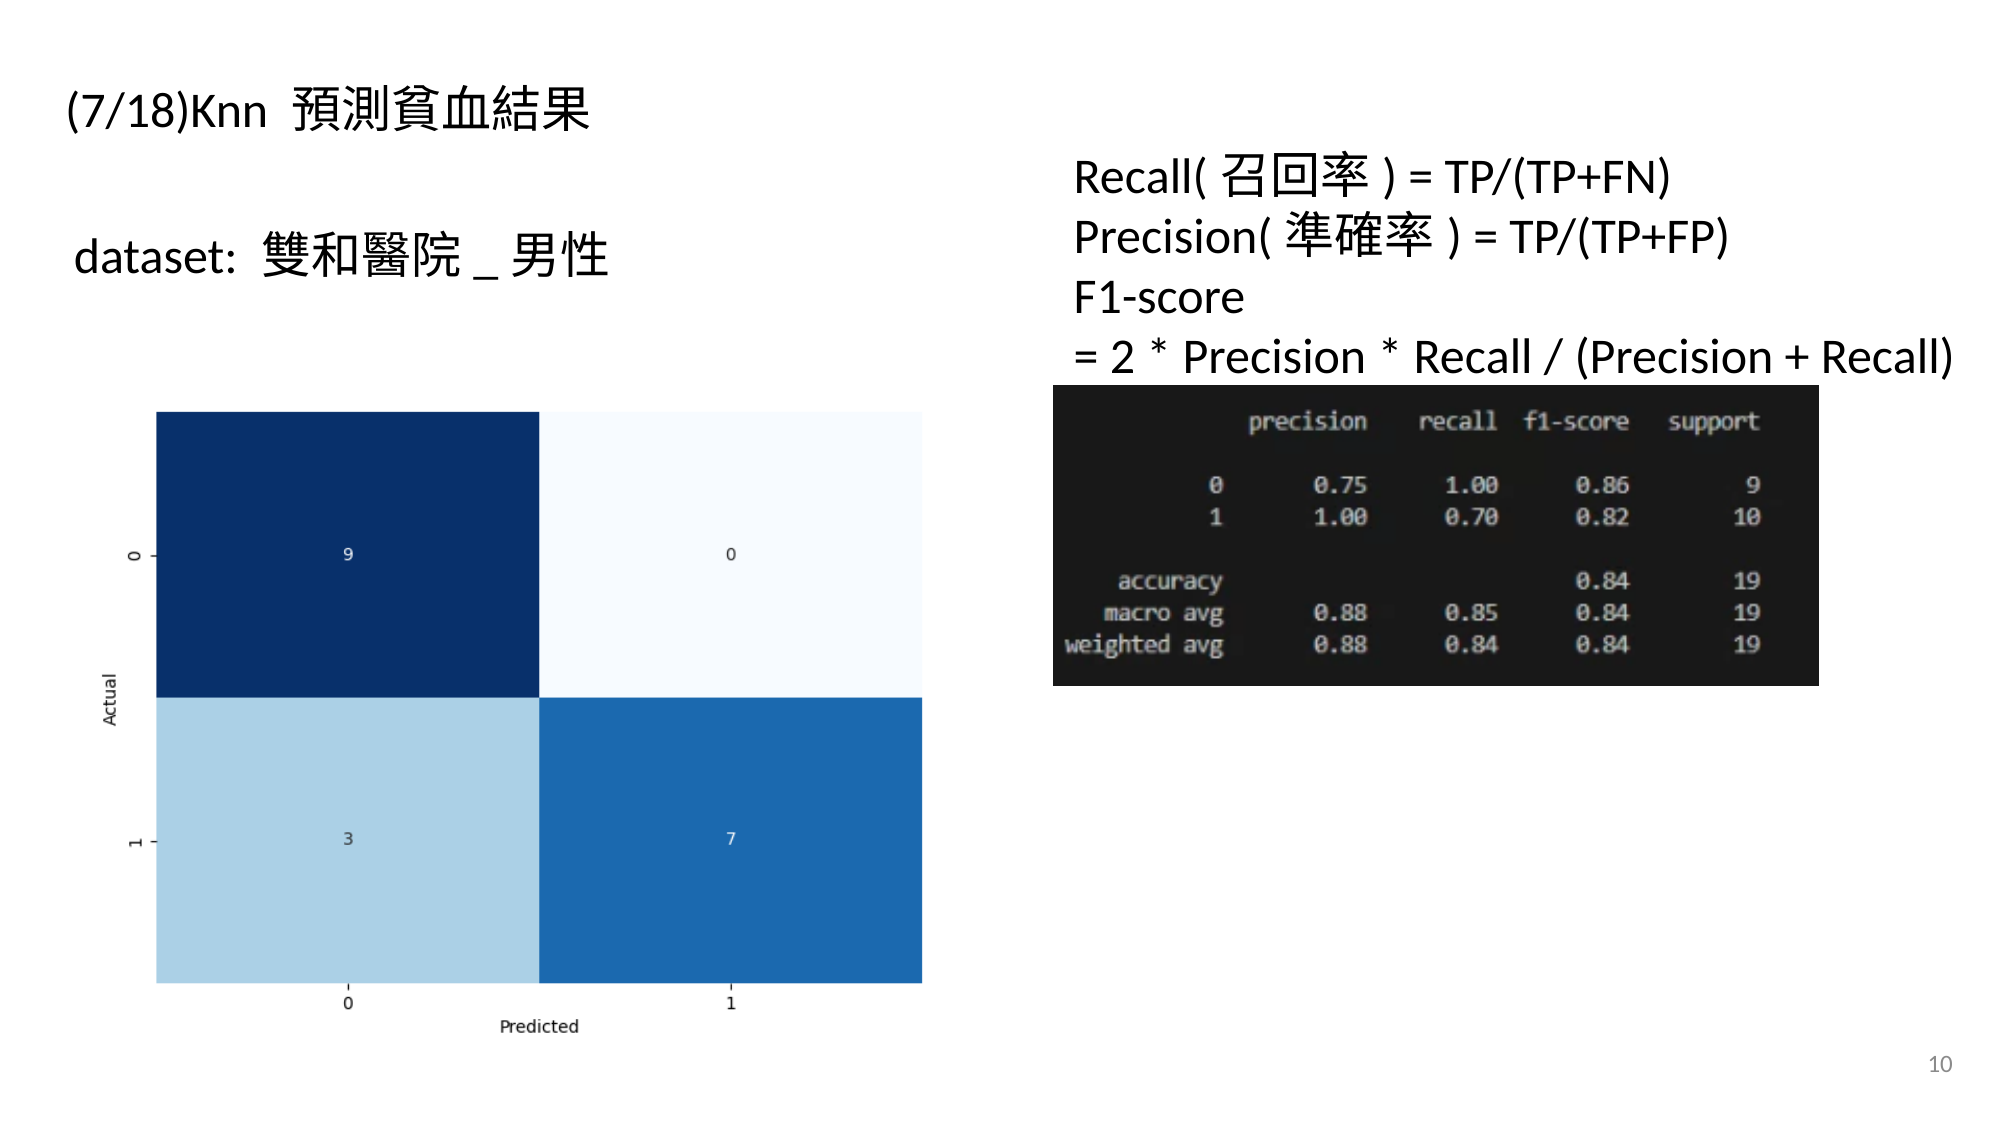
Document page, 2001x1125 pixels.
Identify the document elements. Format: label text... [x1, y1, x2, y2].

text_box (7/18)Knn 預測貧血結果 [45, 57, 1046, 158]
text_box dataset: 雙和醫院_男性 [53, 203, 1053, 304]
slide_number 10 [1853, 1019, 1974, 1106]
picture [1053, 385, 1819, 686]
text_box Recall(召回率) = TP/(TP+FN) Precision(準確率) = TP/(TP+FP) F1-score = 2 * Precision * Recall / (Precision + Recall) [1053, 123, 2000, 403]
picture [33, 323, 1021, 1065]
